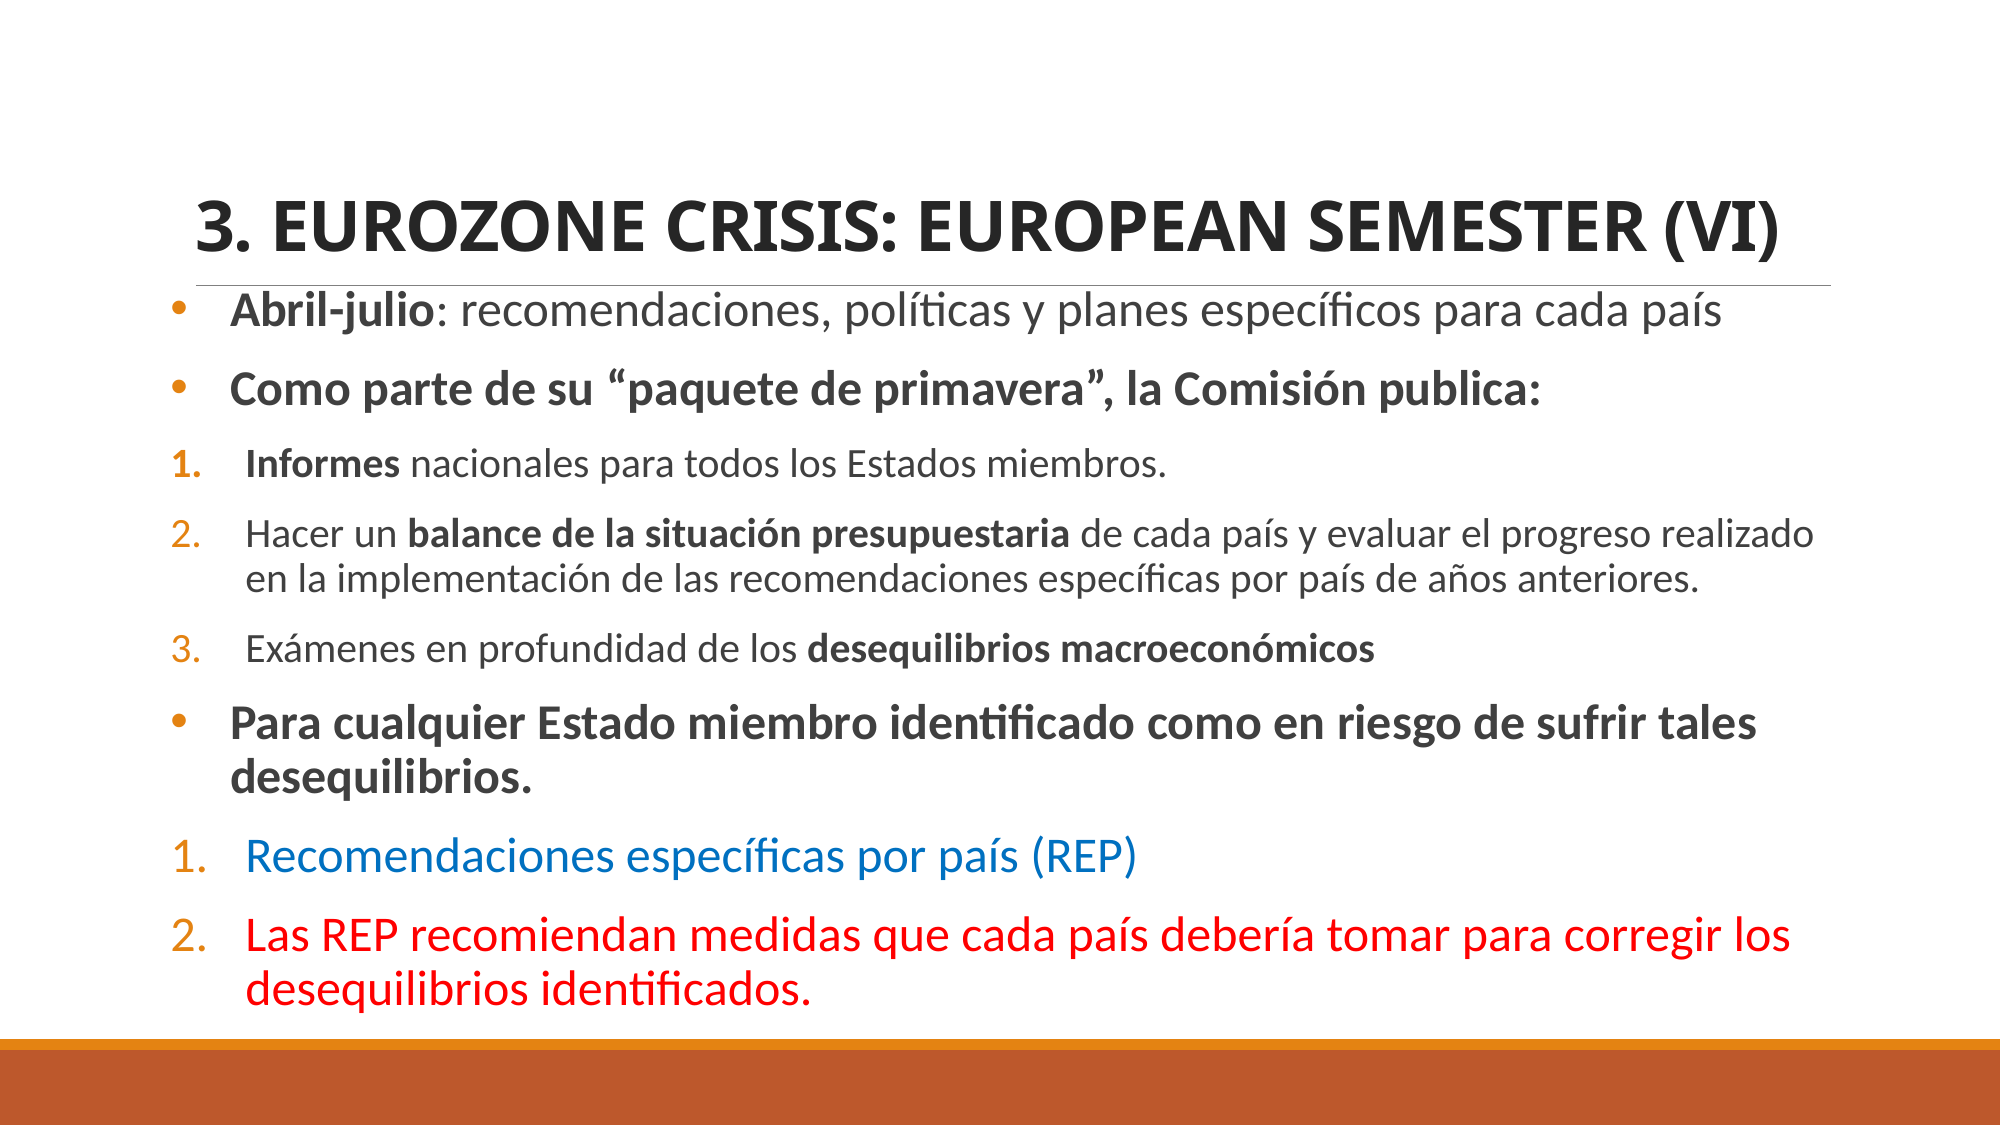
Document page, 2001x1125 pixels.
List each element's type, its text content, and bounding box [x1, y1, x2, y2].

text_box 3. EUROZONE CRISIS: EUROPEAN SEMESTER (VI) [180, 157, 1840, 274]
list Abril-julio: recomendaciones, políticas y planes específicos para cada país Como parte de su “paquete de primavera”, la Comisión publica: Informes nacionales para todos los Estados miembros. Hacer un balance de la situación presupuestaria de cada país y evaluar el progreso realizado en la implementación de las recomendaciones específicas por país de años anteriores. Exámenes en profundidad de los desequilibrios macroeconómicos Para cualquier Estado miembro identificado como en riesgo de sufrir tales desequilibrios. Recomendaciones específicas por país (REP) Las REP recomiendan medidas que cada país debería tomar para corregir los desequilibrios identificados. [170, 275, 1830, 985]
